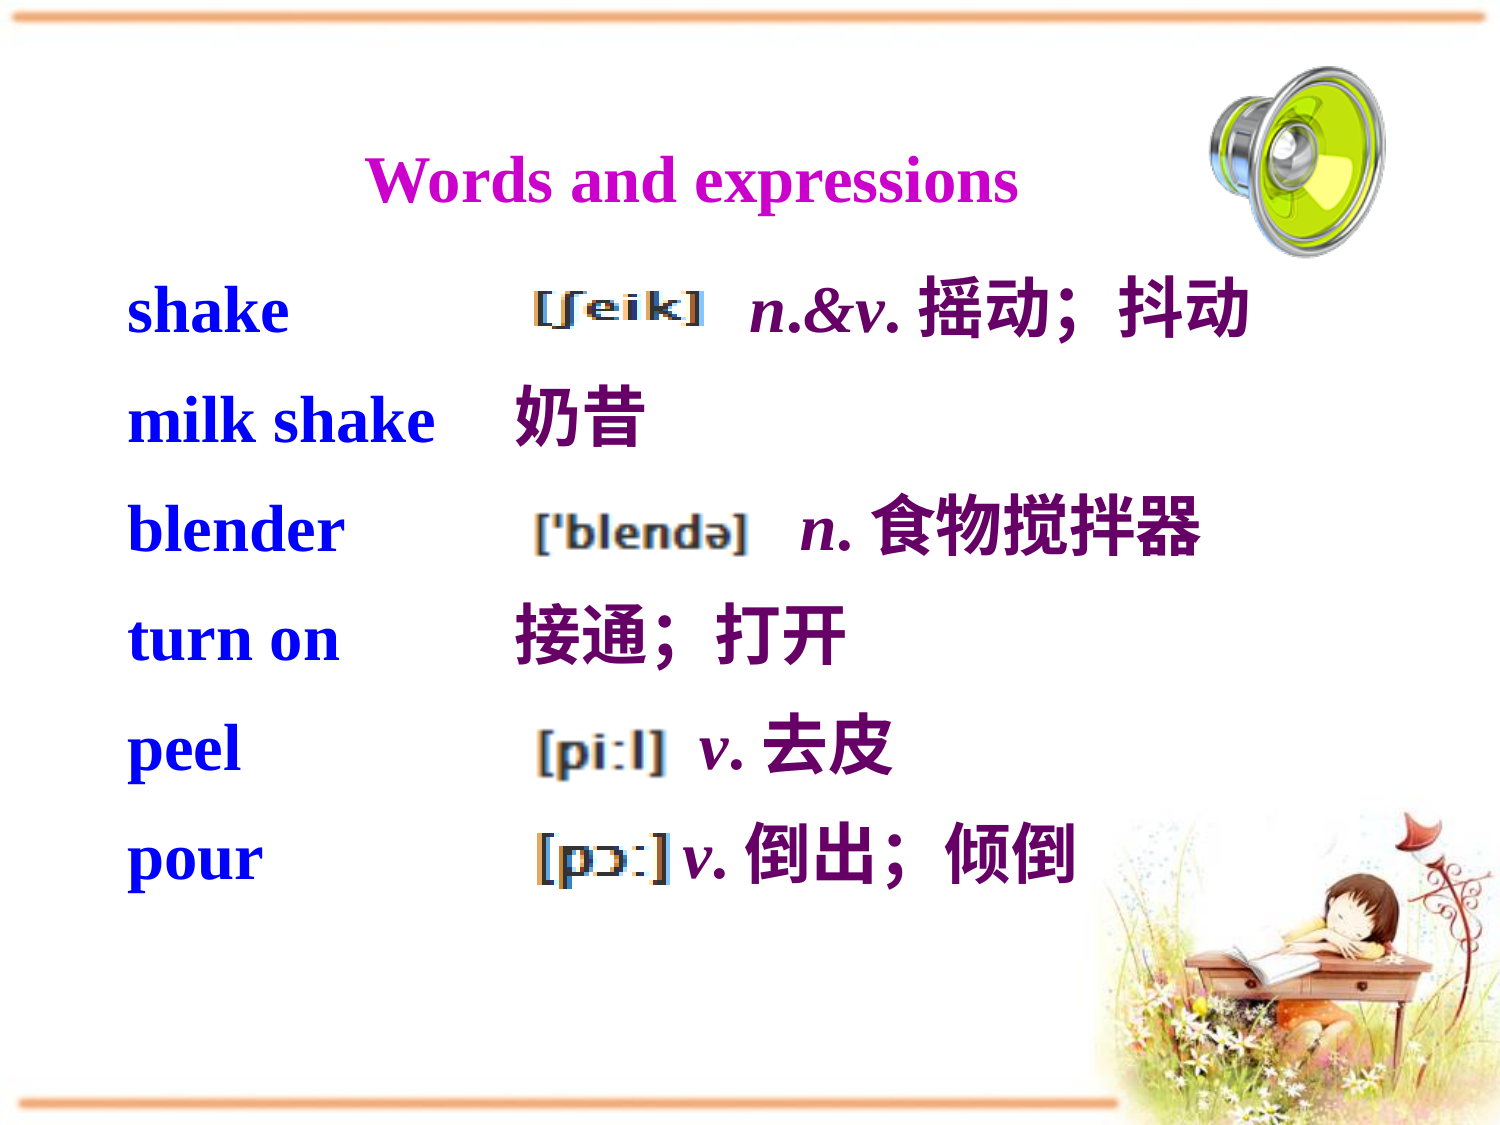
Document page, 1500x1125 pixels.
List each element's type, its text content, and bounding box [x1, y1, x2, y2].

text_box shake milk shake blender turn on peel pour [112, 242, 507, 900]
picture [0, 0, 1500, 1125]
text_box n.&v.摇动；抖动 奶昔 n.食物搅拌器 接通；打开 v.去皮 v.倒出；倾倒 [499, 242, 1313, 899]
text_box Words and expressions [349, 112, 1036, 224]
